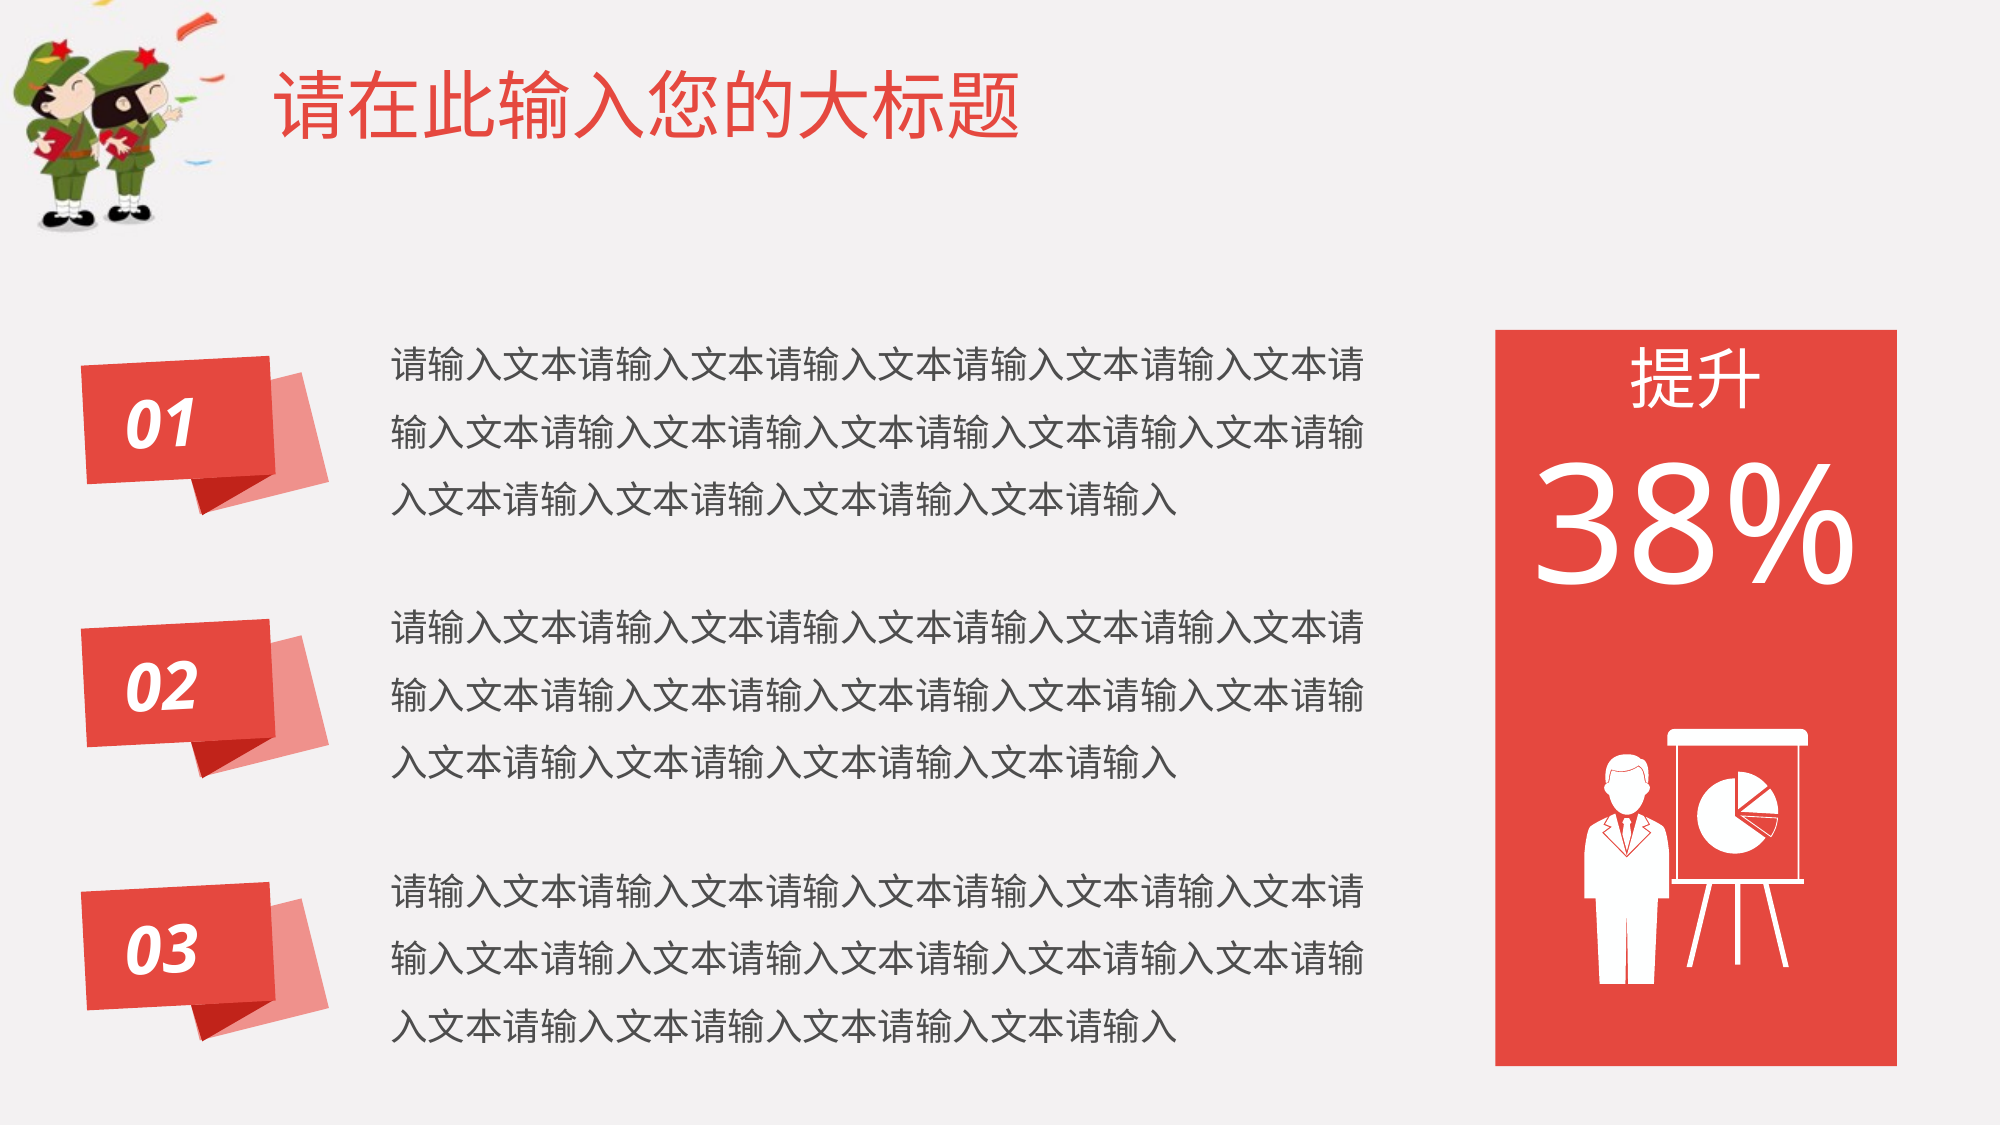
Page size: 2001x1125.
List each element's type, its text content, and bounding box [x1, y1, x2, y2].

text_box 请输入文本请输入文本请输入文本请输入文本请输入文本请输入文本请输入文本请输入文本请输入文本请输入文本请输入文本请输入文本请输入文本请输入文本请输入 [374, 562, 1403, 804]
picture [0, 0, 2000, 1125]
text_box [1604, 754, 1650, 815]
text_box 请输入文本请输入文本请输入文本请输入文本请输入文本请输入文本请输入文本请输入文本请输入文本请输入文本请输入文本请输入文本请输入文本请输入文本请输入 [374, 299, 1403, 541]
title 请在此输入您的大标题 [256, 39, 1821, 180]
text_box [83, 360, 318, 504]
text_box [1584, 813, 1670, 984]
text_box 请输入文本请输入文本请输入文本请输入文本请输入文本请输入文本请输入文本请输入文本请输入文本请输入文本请输入文本请输入文本请输入文本请输入文本请输入 [374, 825, 1403, 1067]
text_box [83, 886, 318, 1031]
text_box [83, 623, 318, 768]
text_box [1667, 728, 1808, 968]
text_box 提升 38% [1494, 329, 1898, 1067]
